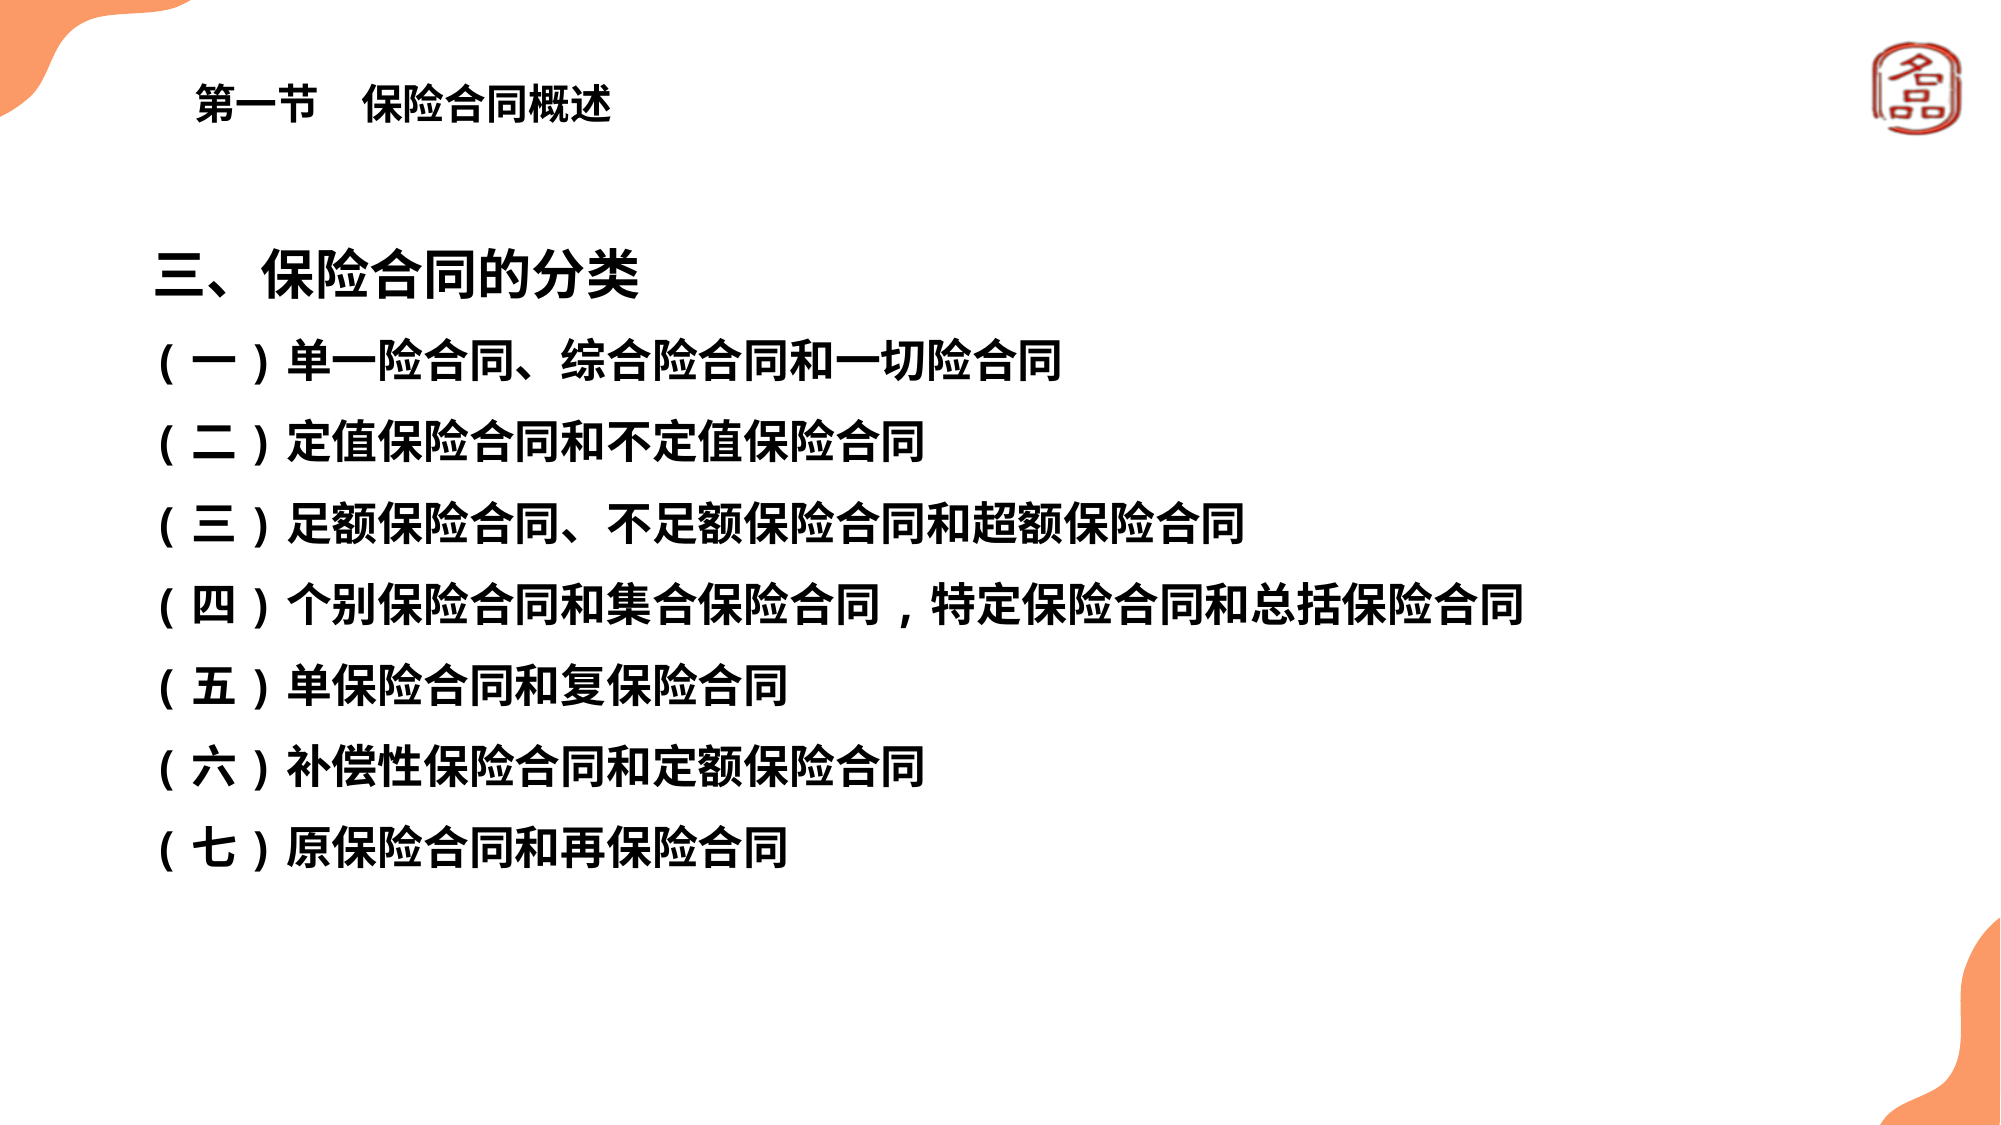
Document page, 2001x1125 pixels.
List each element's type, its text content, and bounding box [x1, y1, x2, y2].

title 第一节 保险合同概述 [137, 60, 1863, 152]
list 三、保险合同的分类 (一)单一险合同、综合险合同和一切险合同 (二)定值保险合同和不定值保险合同 (三)足额保险合同、不足额保险合同和超额保险合同 (四)个别保险合同和集合保险合同,特定保险合同和总括保险合同 (五)单保险合同和复保险合同 (六)补偿性保险合同和定额保险合同 (七)原保险合同和再保险合同 [137, 217, 1863, 1031]
picture [1861, 10, 1990, 147]
